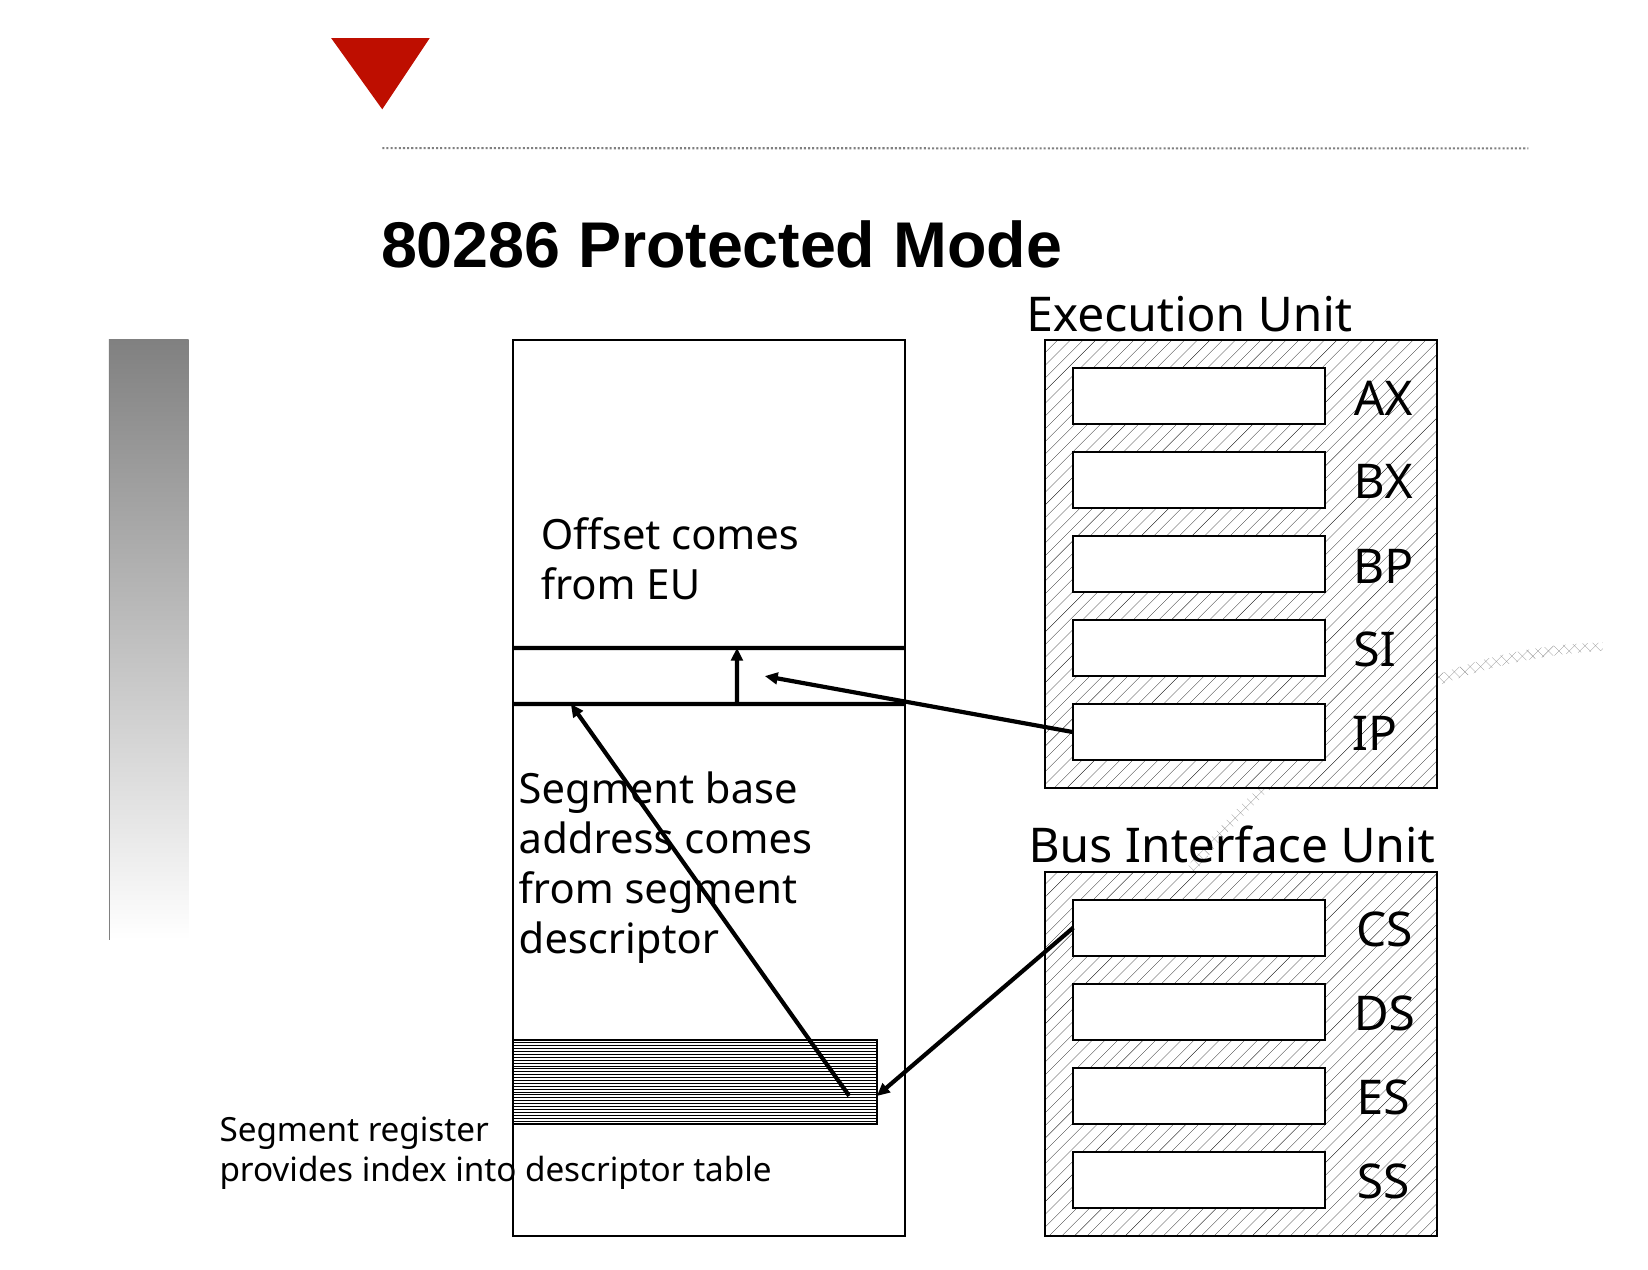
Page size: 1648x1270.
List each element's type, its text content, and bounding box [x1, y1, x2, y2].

text_box 80286 Protected Mode [381, 202, 1533, 280]
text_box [235, 283, 1438, 1237]
